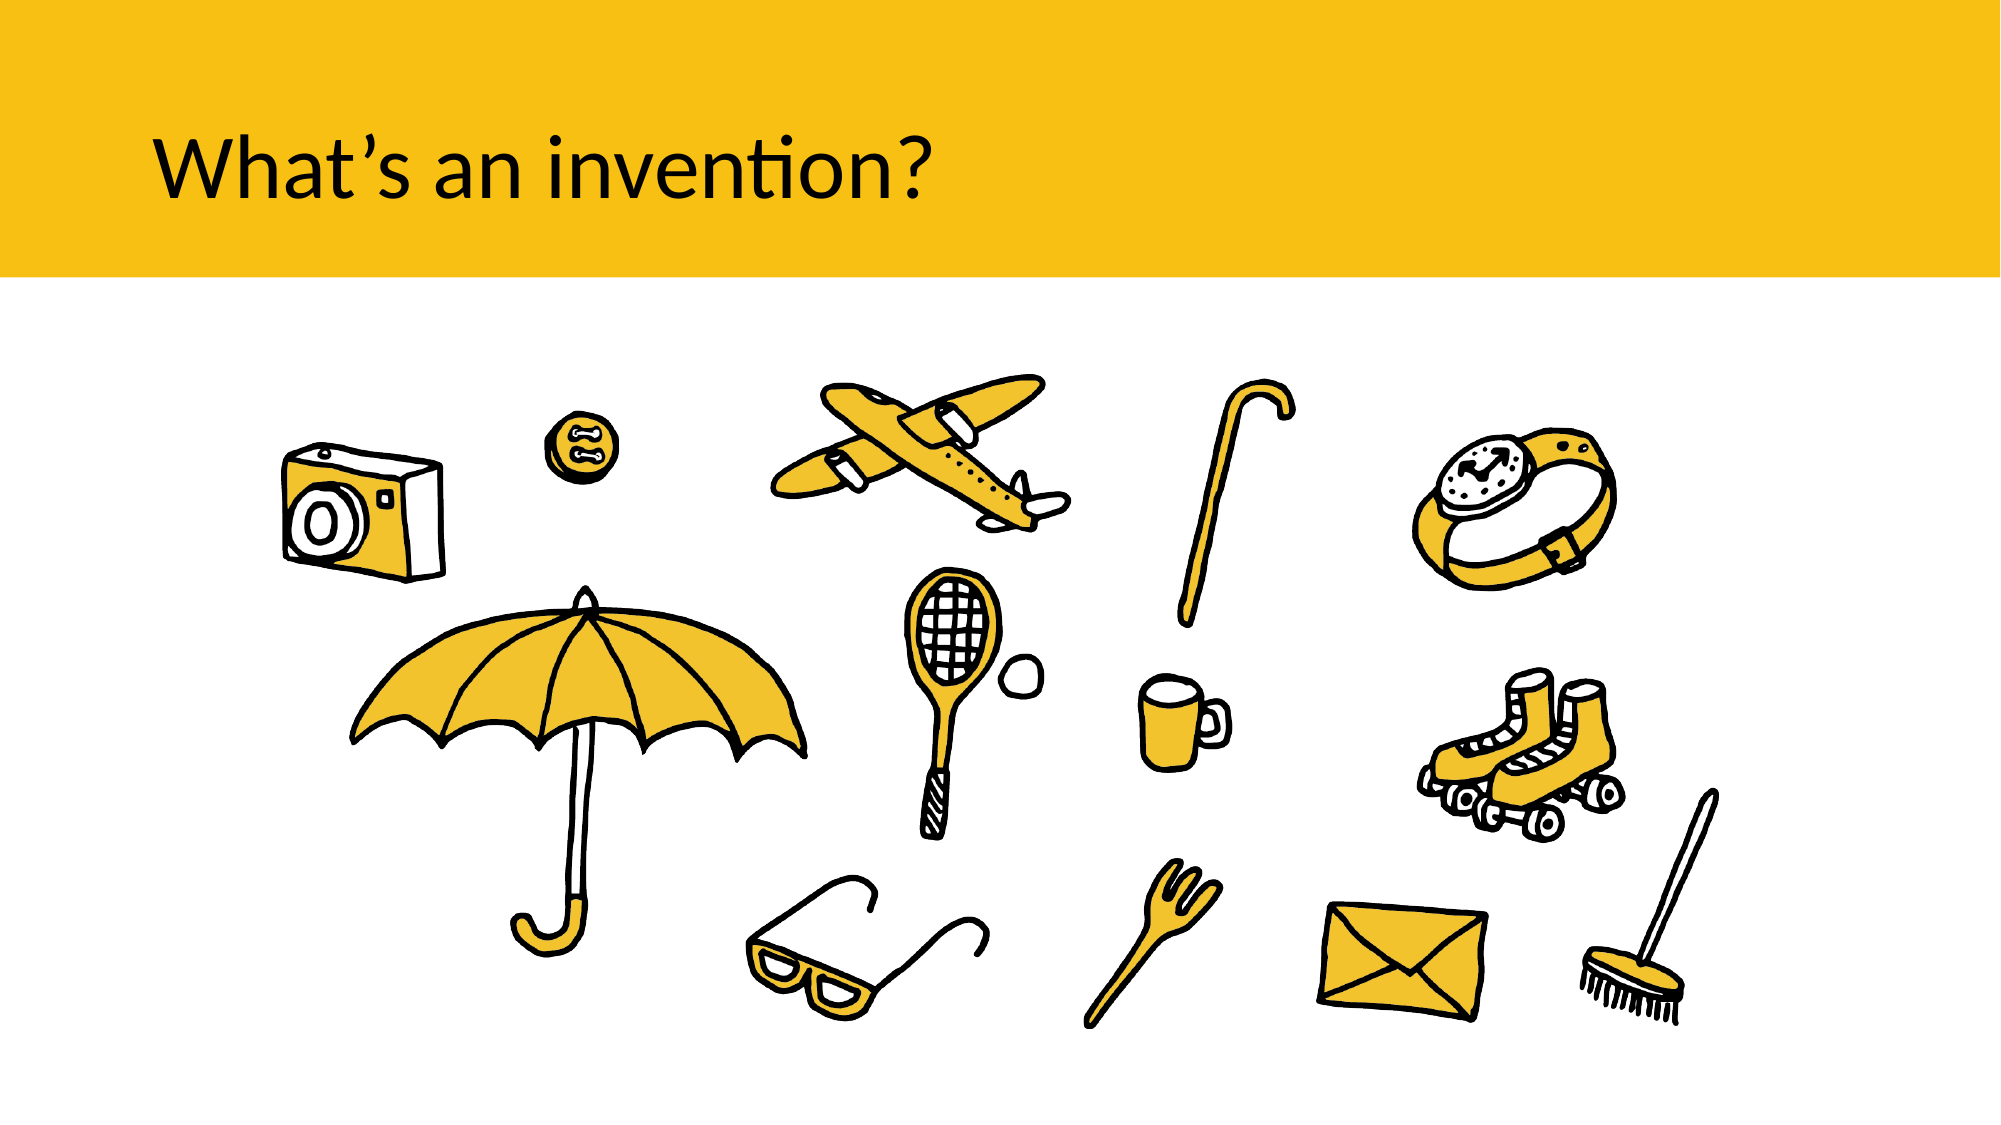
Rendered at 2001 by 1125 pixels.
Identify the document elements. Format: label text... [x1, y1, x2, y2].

title What’s an invention? [137, 59, 1863, 278]
picture [281, 373, 1719, 1029]
